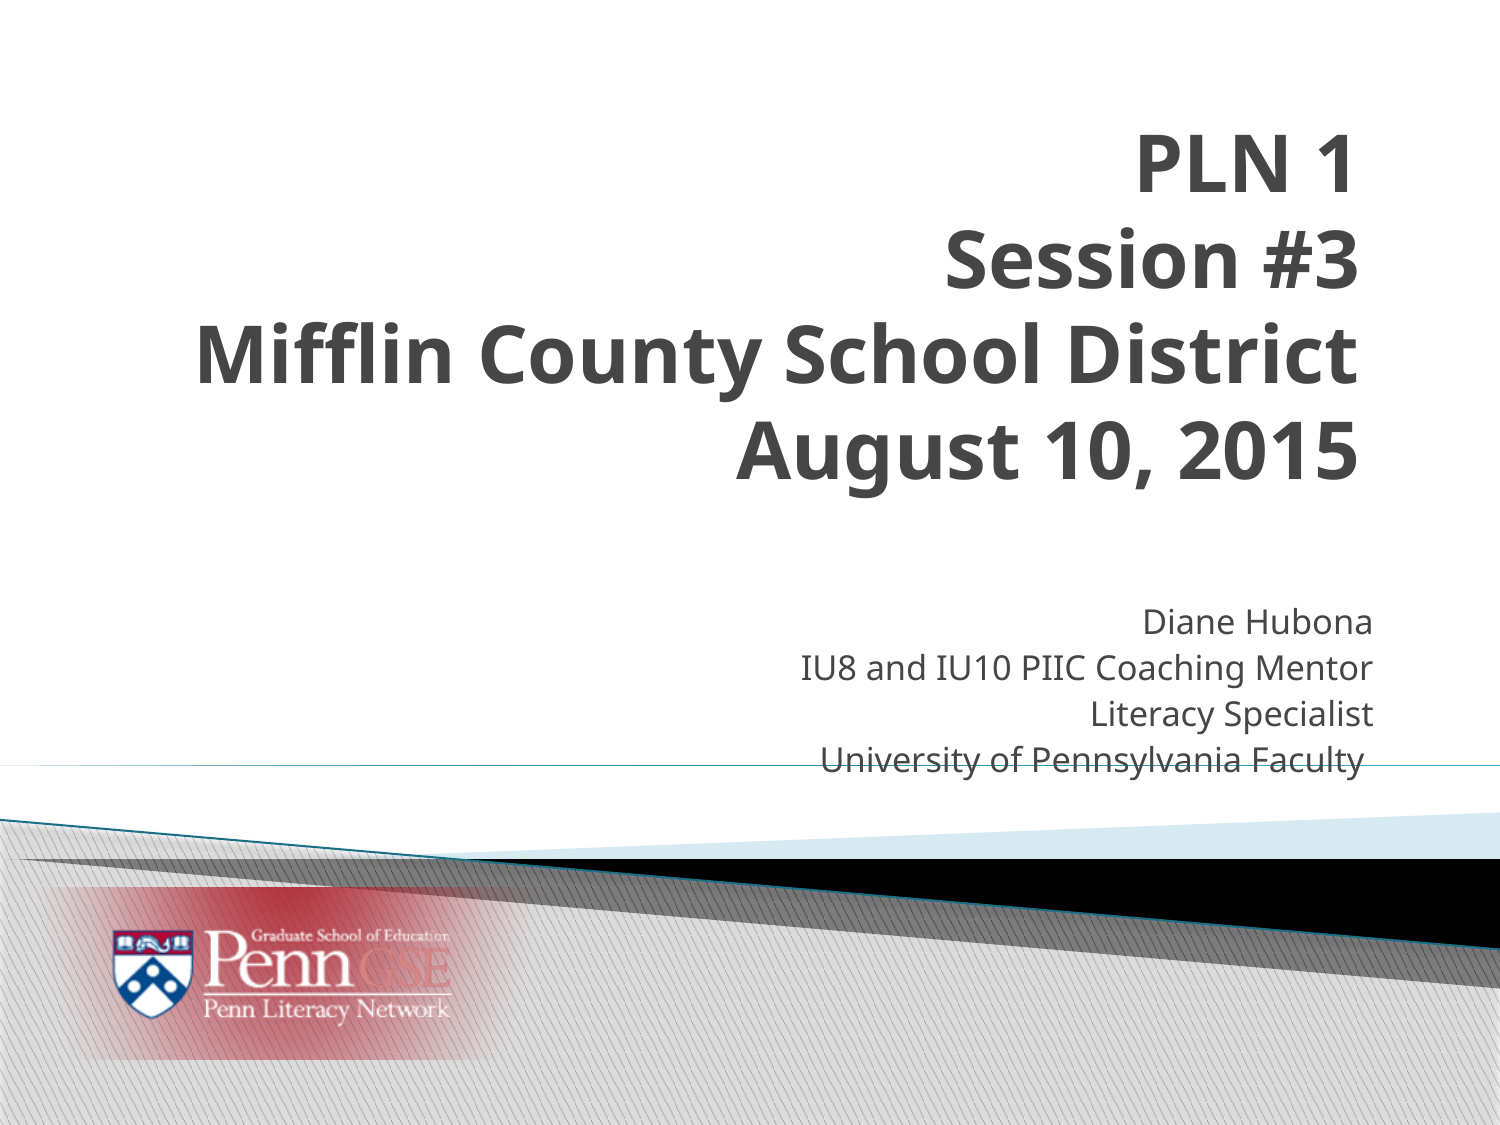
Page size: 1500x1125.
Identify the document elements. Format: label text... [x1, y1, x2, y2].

title PLN 1 Session #3 Mifflin County School District August 10, 2015 [150, 75, 1375, 504]
picture [5, 859, 1500, 1060]
subtitle Diane Hubona IU8 and IU10 PIIC Coaching Mentor Literacy Specialist University of Pennsylvania Faculty [112, 592, 1388, 790]
